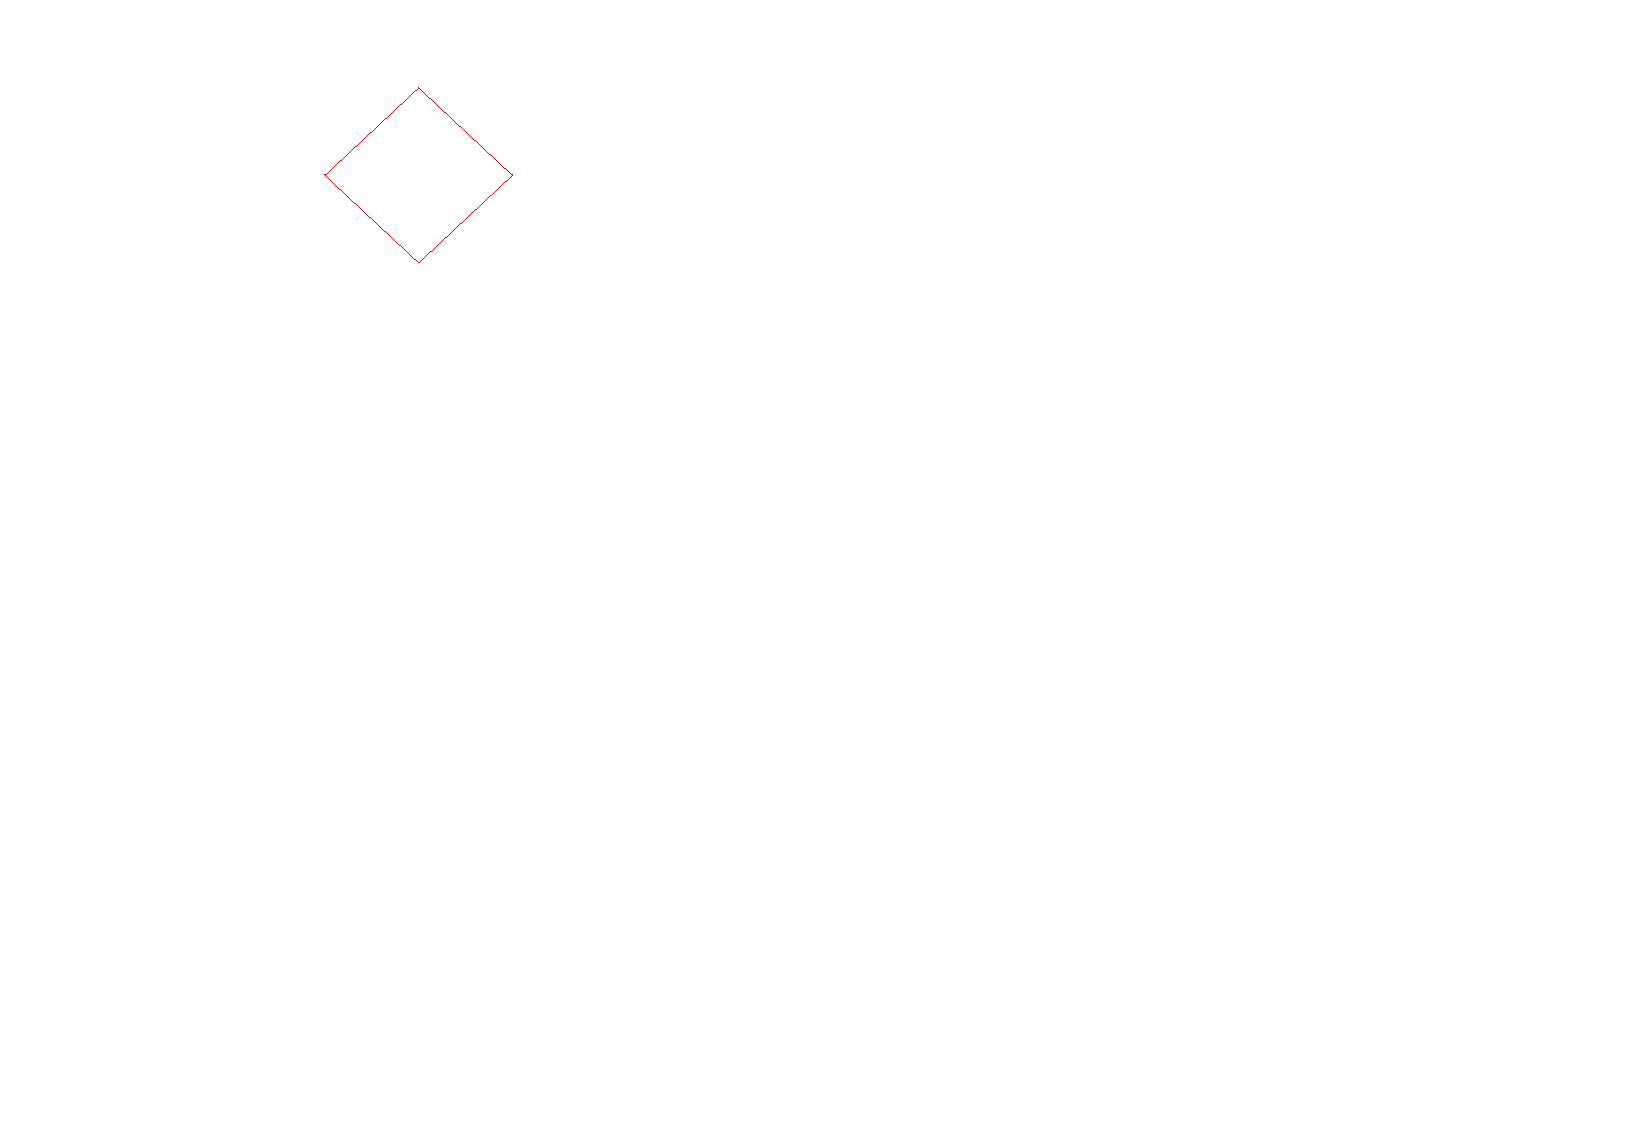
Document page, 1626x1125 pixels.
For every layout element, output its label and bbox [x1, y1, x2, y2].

text_box [324, 87, 513, 263]
